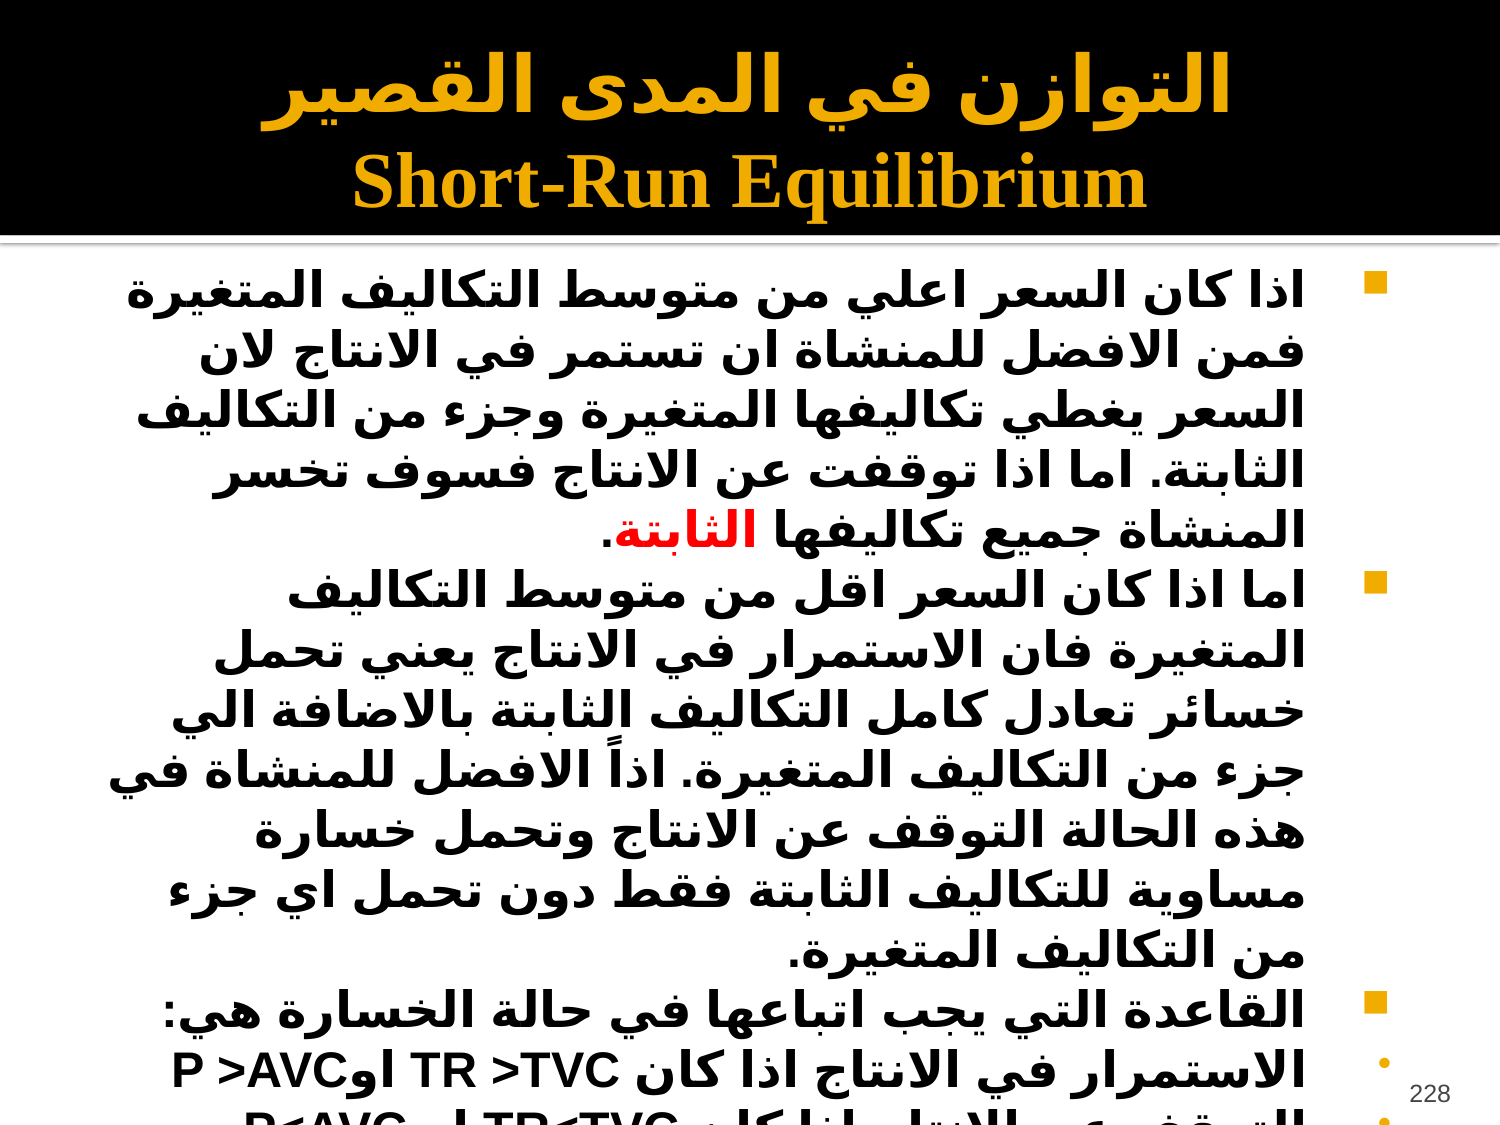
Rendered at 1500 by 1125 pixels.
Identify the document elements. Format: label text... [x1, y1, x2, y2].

title التوازن في المدى القصير Short-Run Equilibrium [75, 25, 1425, 231]
slide_number 228 [1345, 1062, 1467, 1108]
list اذا كان السعر اعلي من متوسط التكاليف المتغيرة فمن الافضل للمنشاة ان تستمر في الانتاج لان السعر يغطي تكاليفها المتغيرة وجزء من التكاليف الثابتة. اما اذا توقفت عن الانتاج فسوف تخسر المنشاة جميع تكاليفها الثابتة. اما اذا كان السعر اقل من متوسط التكاليف المتغيرة فان الاستمرار في الانتاج يعني تحمل خسائر تعادل كامل التكاليف الثابتة بالاضافة الي جزء من التكاليف المتغيرة. اذاً الافضل للمنشاة في هذه الحالة التوقف عن الانتاج وتحمل خسارة مساوية للتكاليف الثابتة فقط دون تحمل اي جزء من التكاليف المتغيرة. القاعدة التي يجب اتباعها في حالة الخسارة هي: الاستمرار في الانتاج اذا كان TR >TVC اوP >AVC التوقف عن الانتاج اذا كان TR<TVC او P<AVC [75, 543, 1425, 1025]
list اذا كان السعر اعلي من متوسط التكاليف المتغيرة فمن الافضل للمنشاة ان تستمر في الانتاج لان السعر يغطي تكاليفها المتغيرة وجزء من التكاليف الثابتة. اما اذا توقفت عن الانتاج فسوف تخسر المنشاة جميع تكاليفها الثابتة. اما اذا كان السعر اقل من متوسط التكاليف المتغيرة فان الاستمرار في الانتاج يعني تحمل خسائر تعادل كامل التكاليف الثابتة بالاضافة الي جزء من التكاليف المتغيرة. اذاً الافضل للمنشاة في هذه الحالة التوقف عن الانتاج وتحمل خسارة مساوية للتكاليف الثابتة فقط دون تحمل اي جزء من التكاليف المتغيرة. القاعدة التي يجب اتباعها في حالة الخسارة هي: الاستمرار في الانتاج اذا كان TR >TVC اوP >AVC التوقف عن الانتاج اذا كان TR<TVC او P<AVC [75, 242, 1425, 542]
